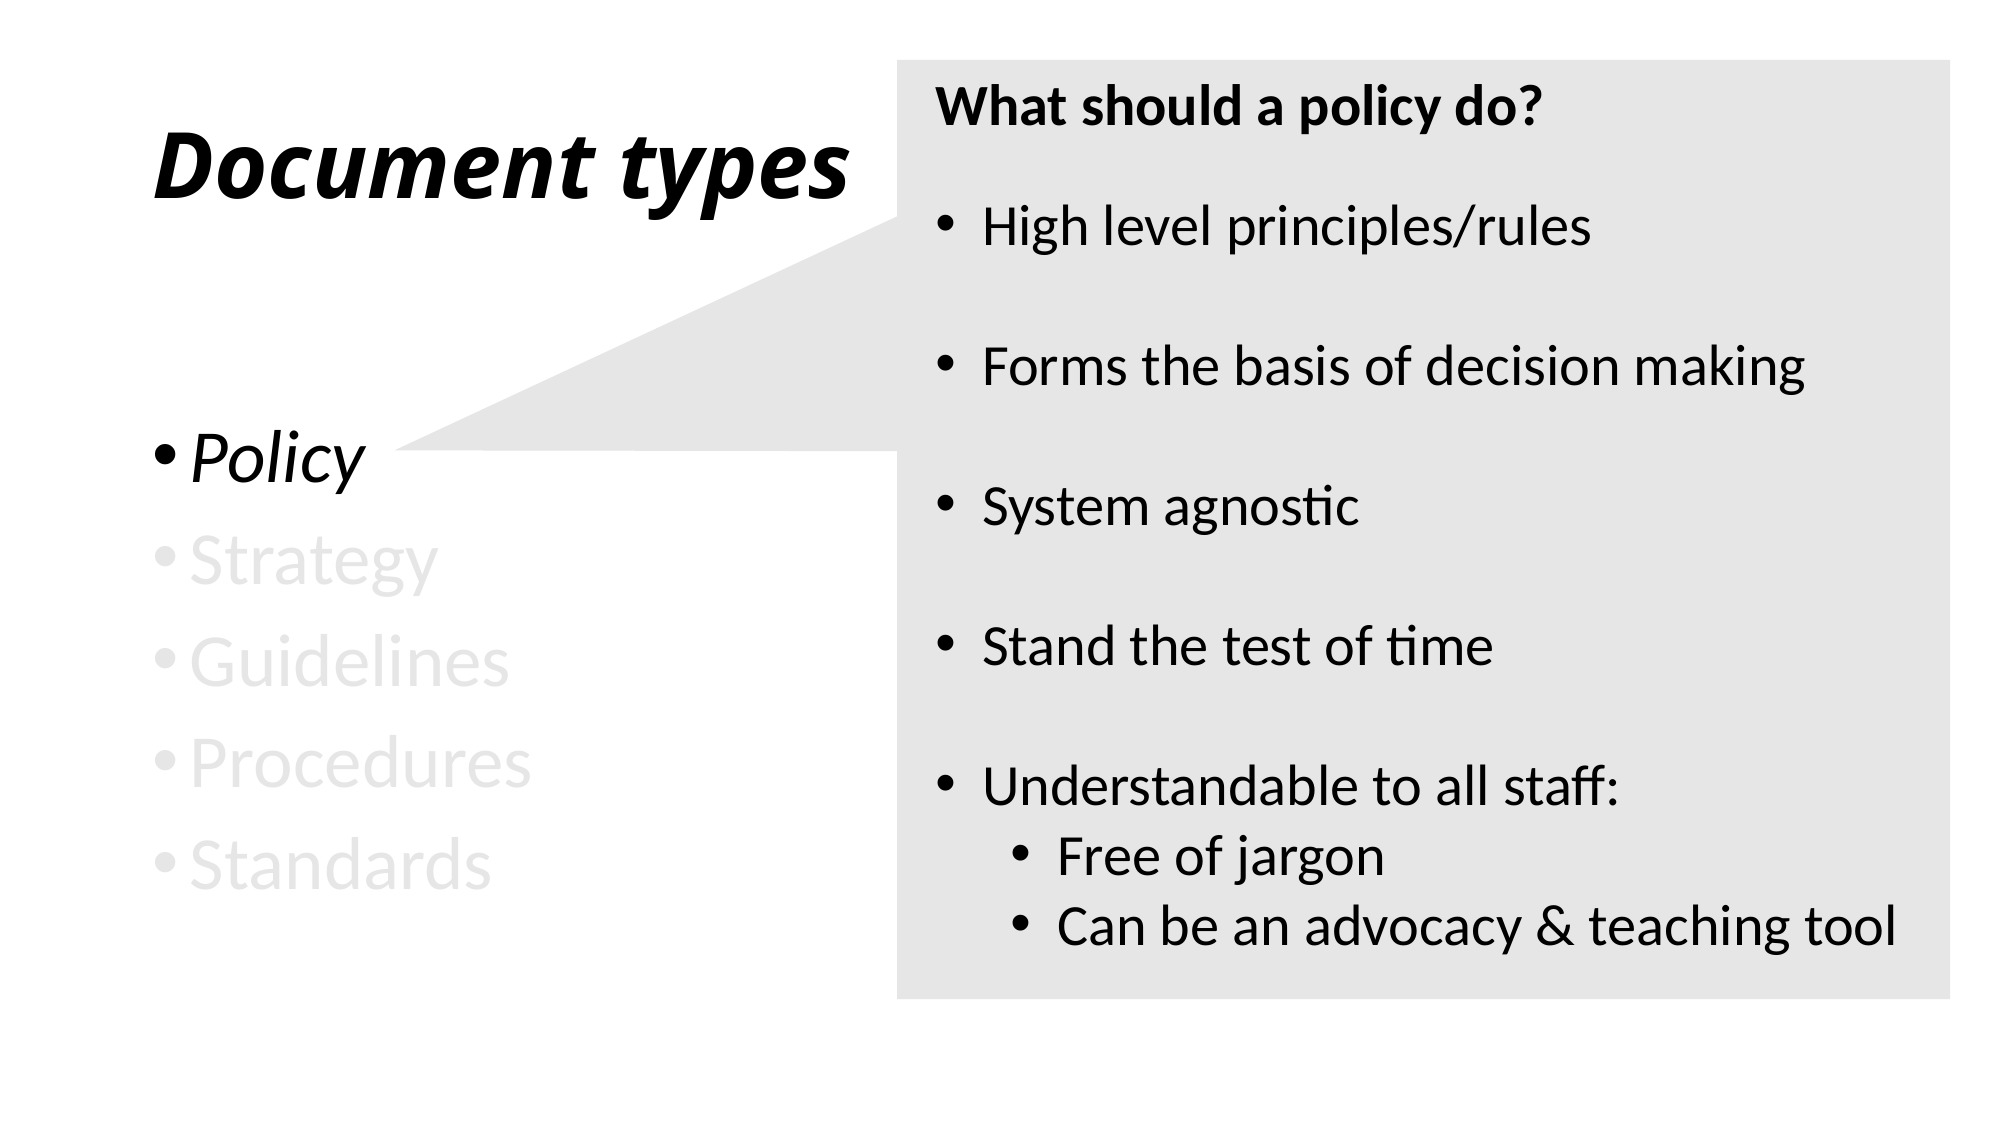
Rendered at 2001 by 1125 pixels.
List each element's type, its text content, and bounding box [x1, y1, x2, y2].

list Policy Strategy Guidelines Procedures Standards [137, 299, 896, 1014]
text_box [896, 59, 1950, 1125]
title Document types [137, 59, 896, 278]
